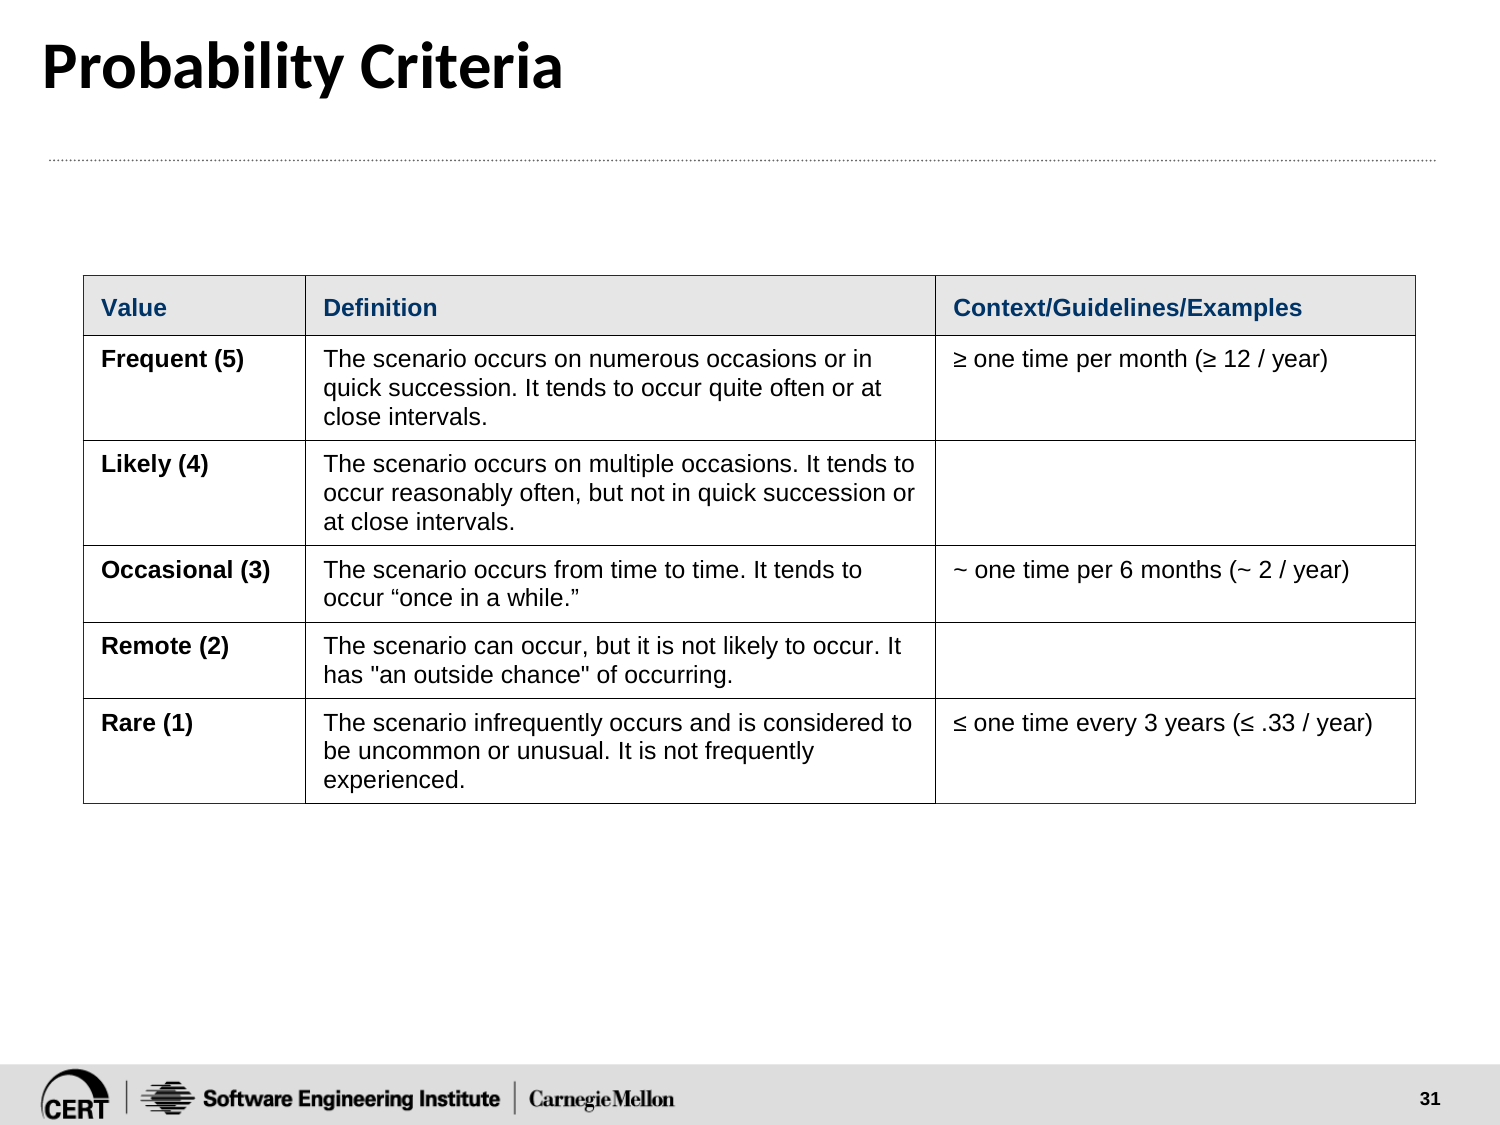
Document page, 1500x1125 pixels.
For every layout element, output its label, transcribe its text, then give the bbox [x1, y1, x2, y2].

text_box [48, 274, 1452, 876]
title Probability Criteria [42, 37, 1434, 155]
picture [24, 1065, 688, 1125]
